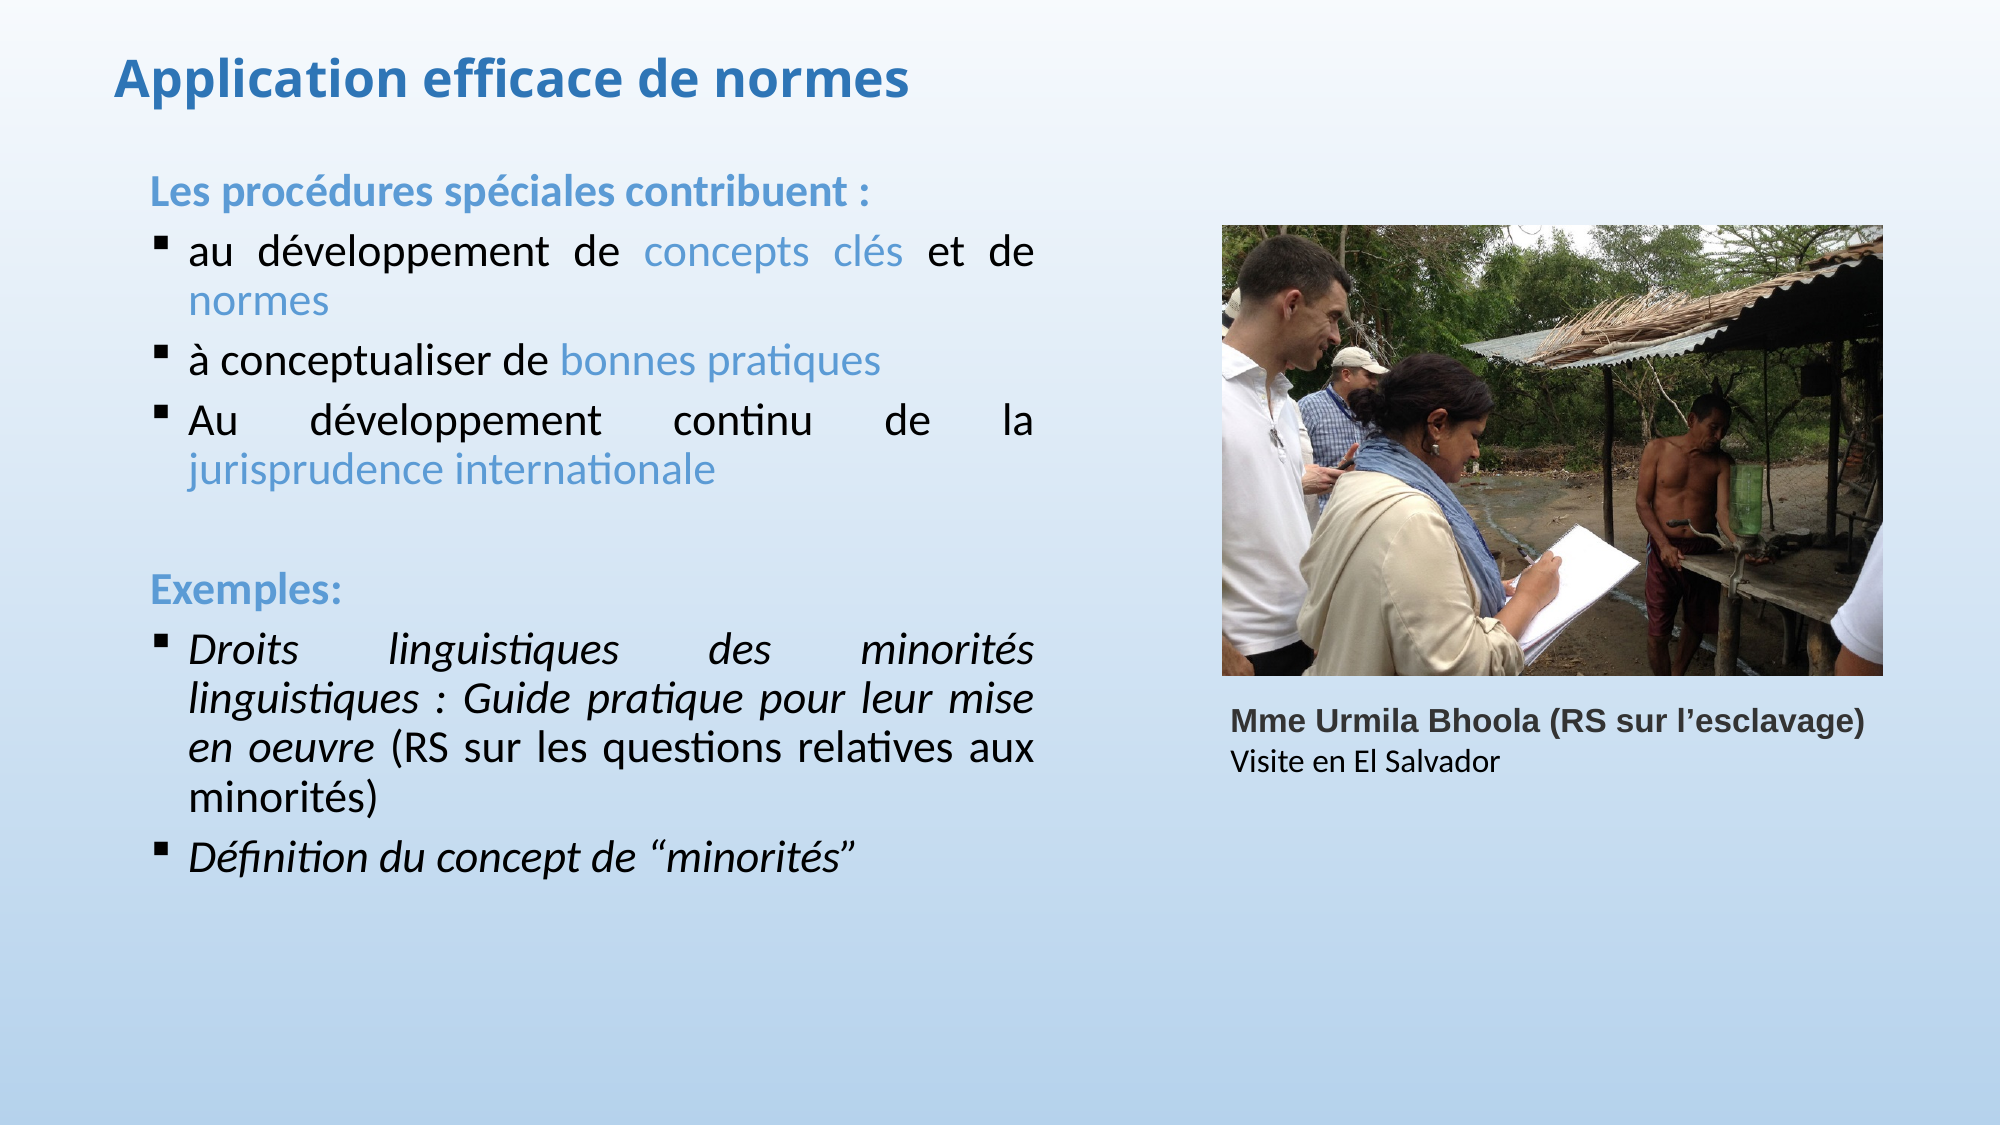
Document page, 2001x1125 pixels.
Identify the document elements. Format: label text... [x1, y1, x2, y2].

title Application efficace de normes [90, 45, 1223, 162]
text_box Mme Urmila Bhoola (RS sur l’esclavage) Visite en El Salvador [1222, 692, 1883, 787]
text_box Les procédures spéciales contribuent : au développement de concepts clés et de normes à conceptualiser de bonnes pratiques Au développement continu de la jurisprudence internationale Exemples: Droits linguistiques des minorités linguistiques : Guide pratique pour leur mise en oeuvre (RS sur les questions relatives aux minorités) Définition du concept de “minorités” [135, 159, 1050, 1035]
picture [1222, 225, 1883, 676]
